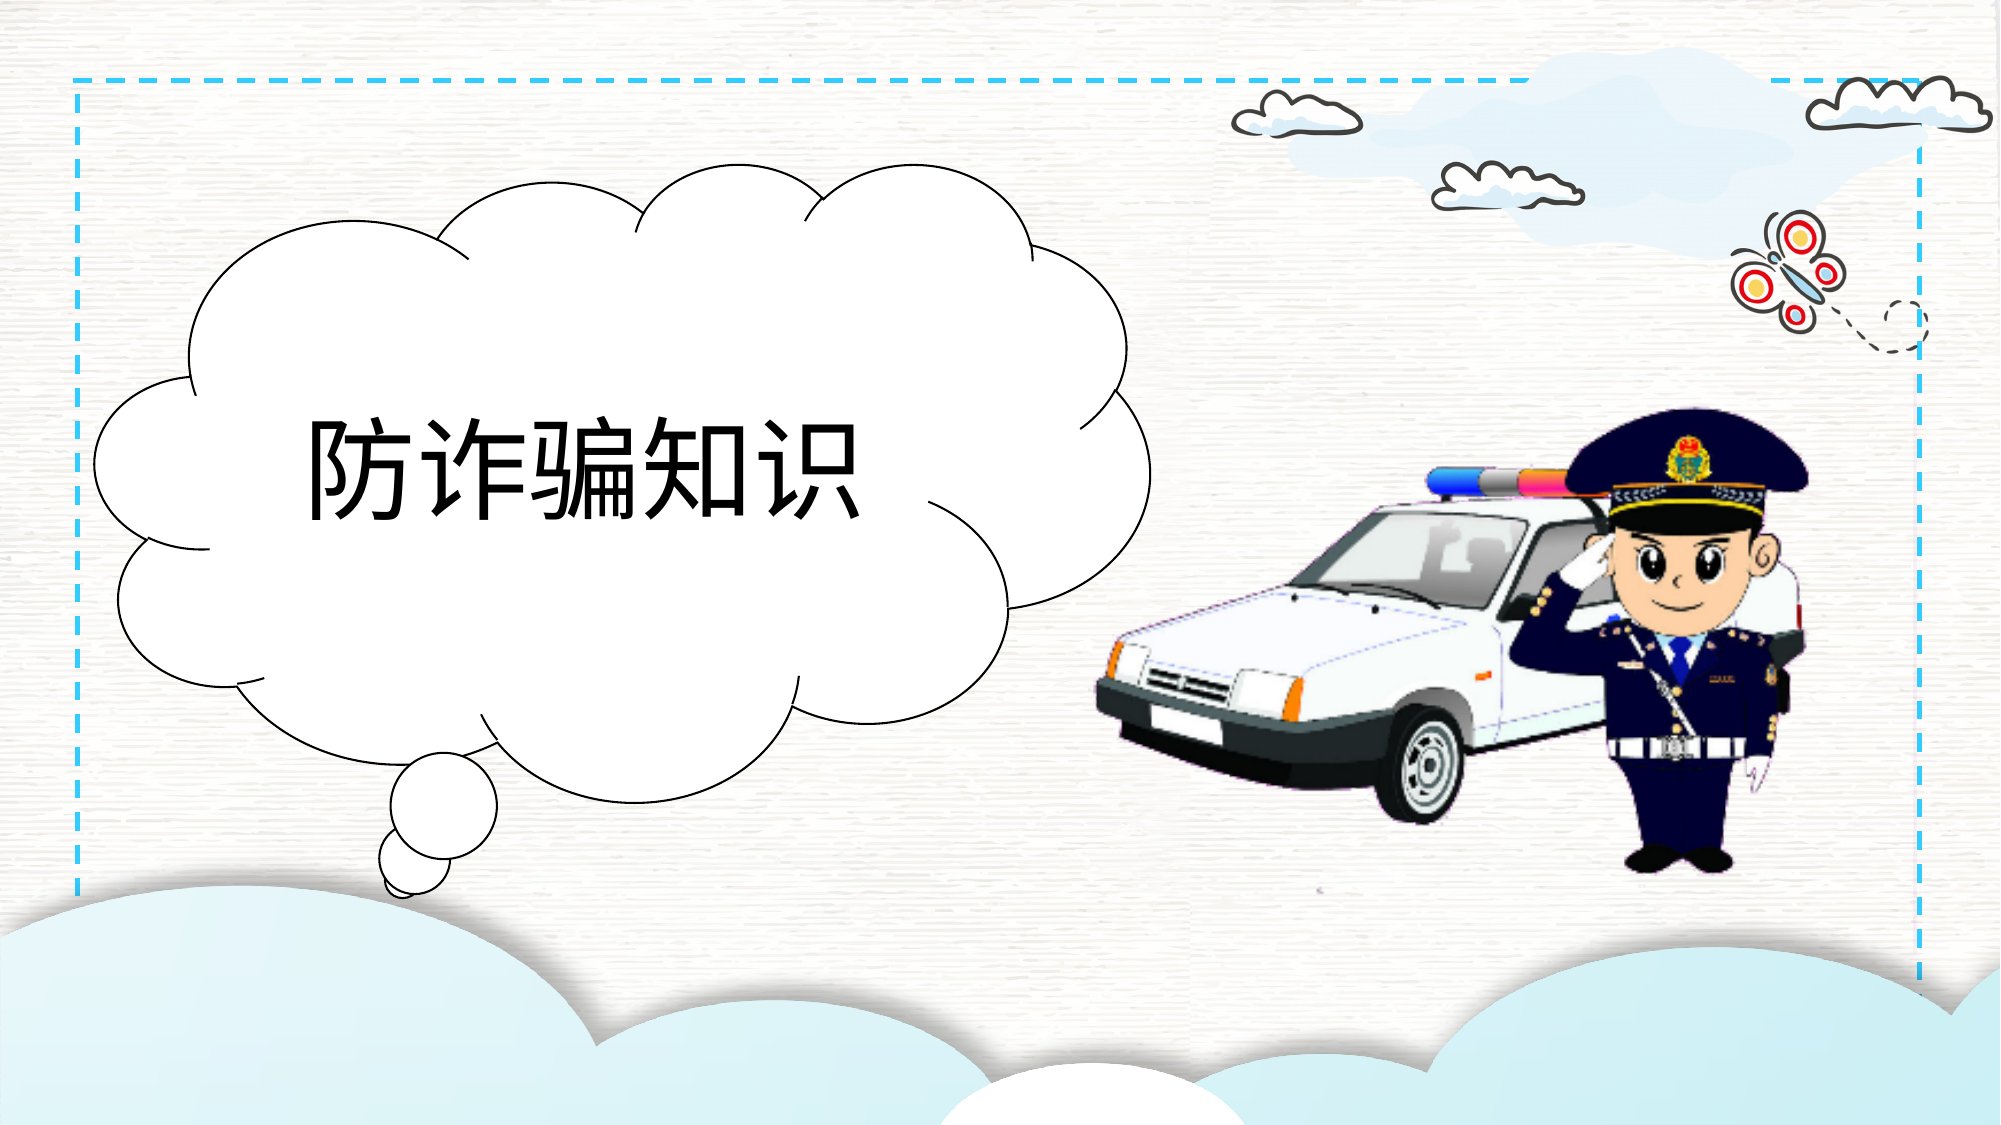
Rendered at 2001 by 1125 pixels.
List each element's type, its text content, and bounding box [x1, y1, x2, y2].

text_box 防诈骗知识 [93, 163, 1128, 900]
picture [0, 0, 2000, 1125]
